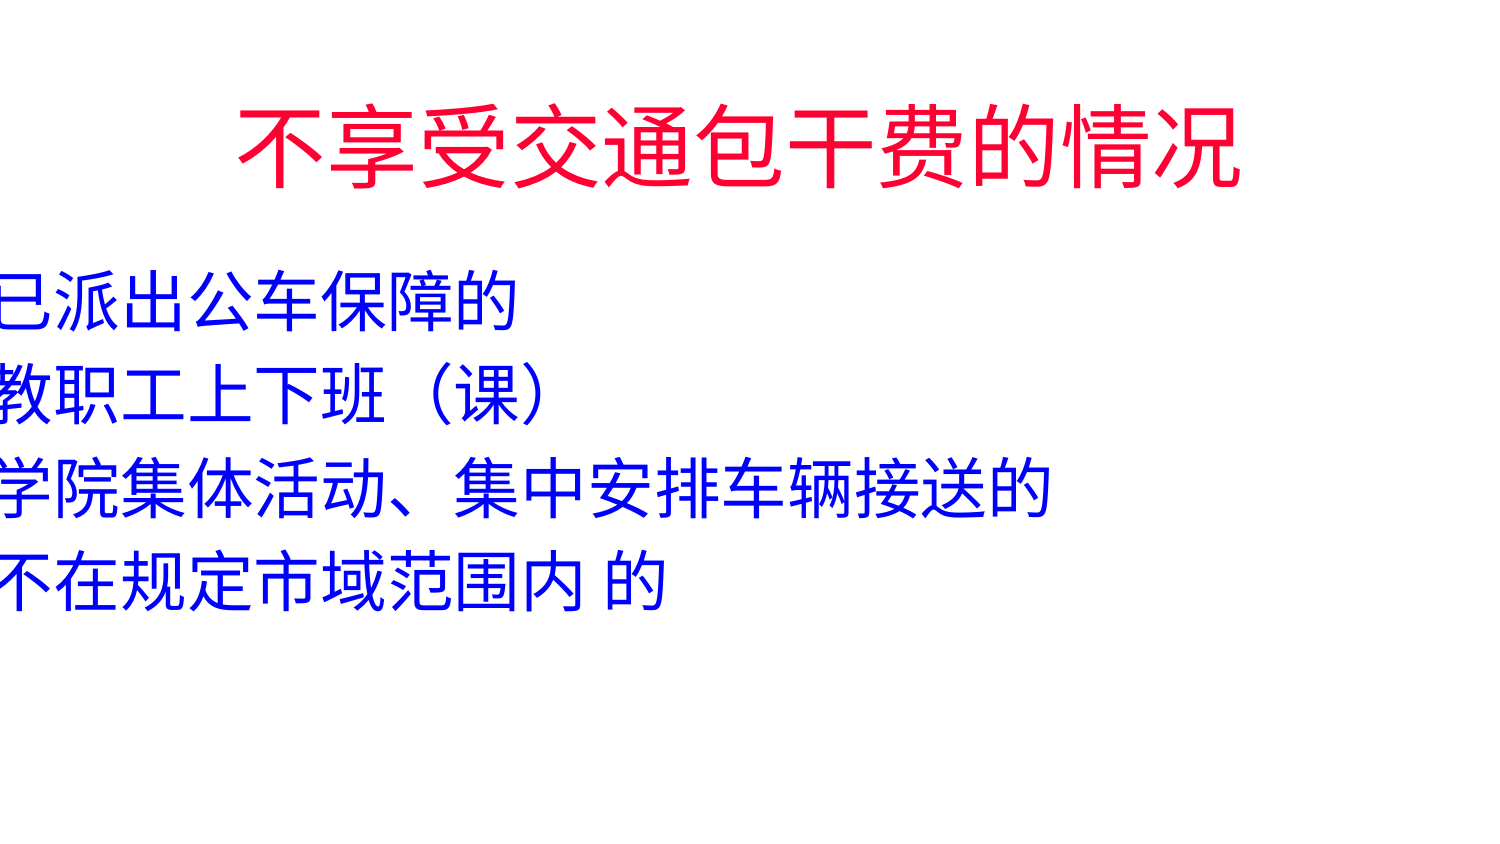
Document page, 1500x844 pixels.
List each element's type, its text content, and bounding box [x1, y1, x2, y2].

title 不享受交通包干费的情况 [112, 75, 1388, 216]
list 已派出公车保障的 教职工上下班（课） 学院集体活动、集中安排车辆接送的 不在规定市域范围内 的 [0, 244, 1141, 752]
